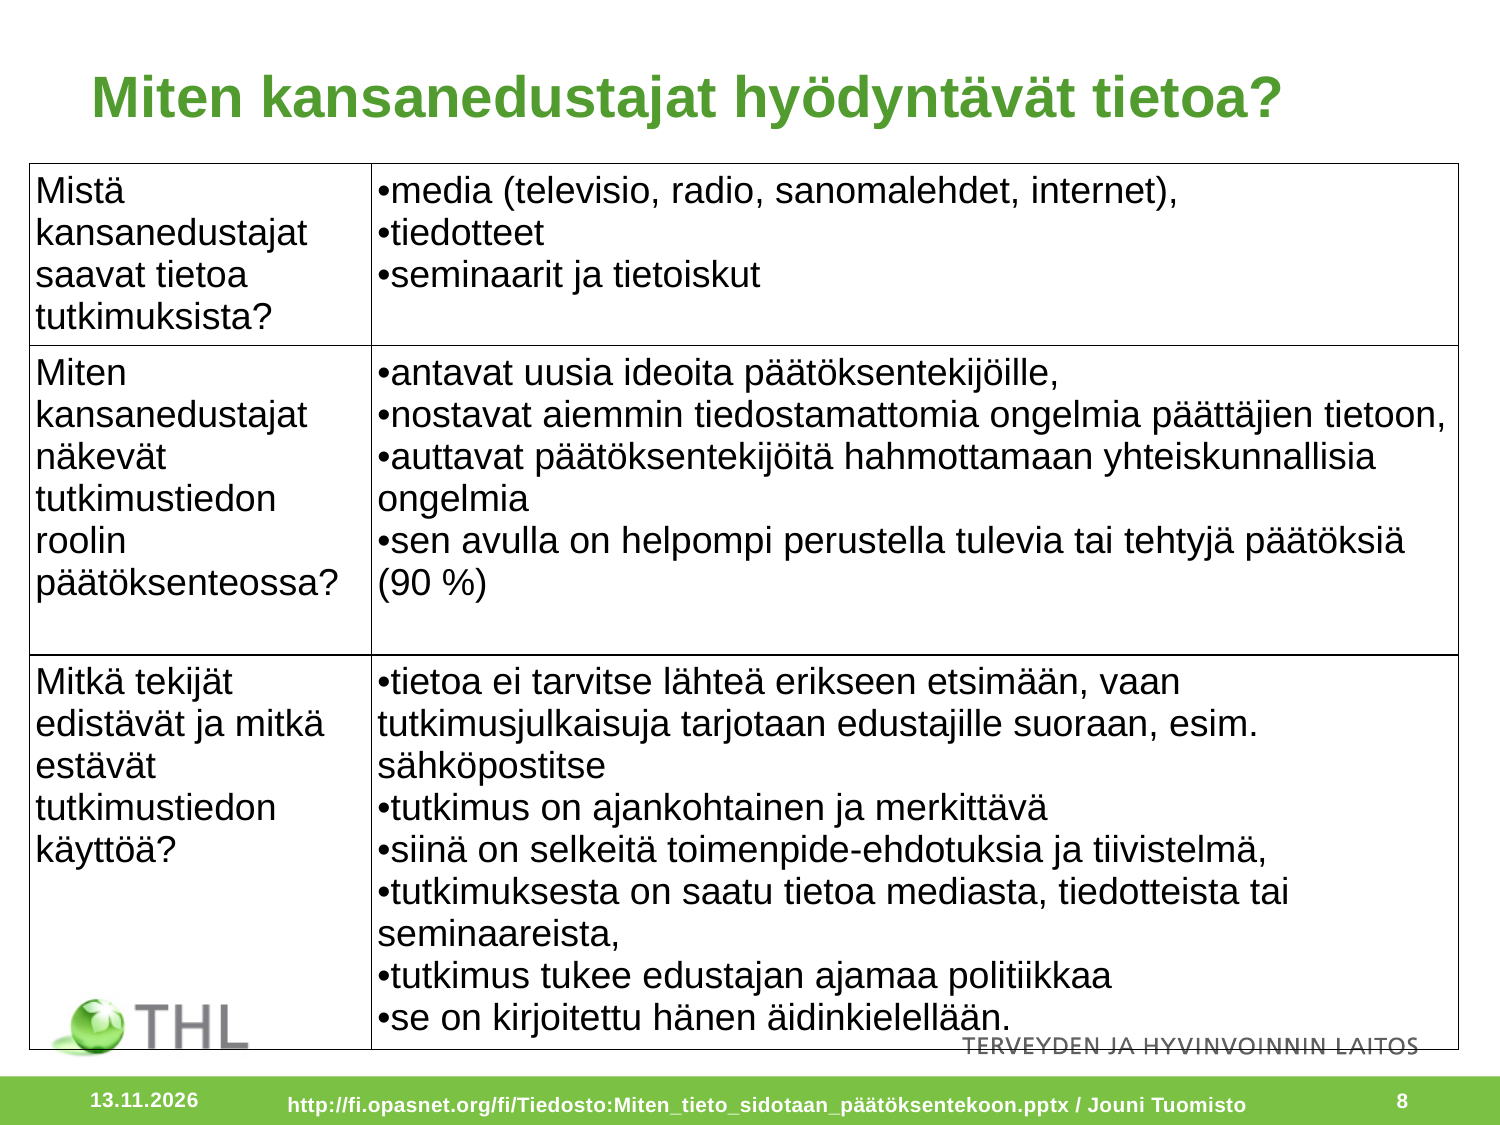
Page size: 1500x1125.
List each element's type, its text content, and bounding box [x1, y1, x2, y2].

table_cell antavat uusia ideoita päätöksentekijöille, nostavat aiemmin tiedostamattomia ongelmia päättäjien tietoon, auttavat päätöksentekijöitä hahmottamaan yhteiskunnallisia ongelmia sen avulla on helpompi perustella tulevia tai tehtyjä päätöksiä (90 %) [372, 346, 1458, 654]
slide_number 8 [1245, 1082, 1424, 1118]
text_box [493, 168, 524, 304]
table_header Mistä kansanedustajat saavat tietoa tutkimuksista? [30, 164, 371, 345]
footer http://fi.opasnet.org/fi/Tiedosto:Miten_tieto_sidotaan_päätöksentekoon.pptx / Jouni Tuomisto [253, 1082, 1282, 1125]
table_cell tietoa ei tarvitse lähteä erikseen etsimään, vaan tutkimusjulkaisuja tarjotaan edustajille suoraan, esim. sähköpostitse tutkimus on ajankohtainen ja merkittävä siinä on selkeitä toimenpide-ehdotuksia ja tiivistelmä, tutkimuksesta on saatu tietoa mediasta, tiedotteista tai seminaareista, tutkimus tukee edustajan ajamaa politiikkaa se on kirjoitettu hänen äidinkielellään. [372, 656, 1458, 1049]
picture [24, 983, 275, 1067]
title Miten kansanedustajat hyödyntävät tietoa? [76, 42, 1424, 138]
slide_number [74, 1080, 255, 1118]
table_cell Miten kansanedustajat näkevät tutkimustiedon roolin päätöksenteossa? [30, 346, 371, 654]
table_cell Mitkä tekijät edistävät ja mitkä estävät tutkimustiedon käyttöä? [30, 656, 371, 1049]
table_header media (televisio, radio, sanomalehdet, internet), tiedotteet seminaarit ja tietoiskut [372, 164, 1458, 345]
